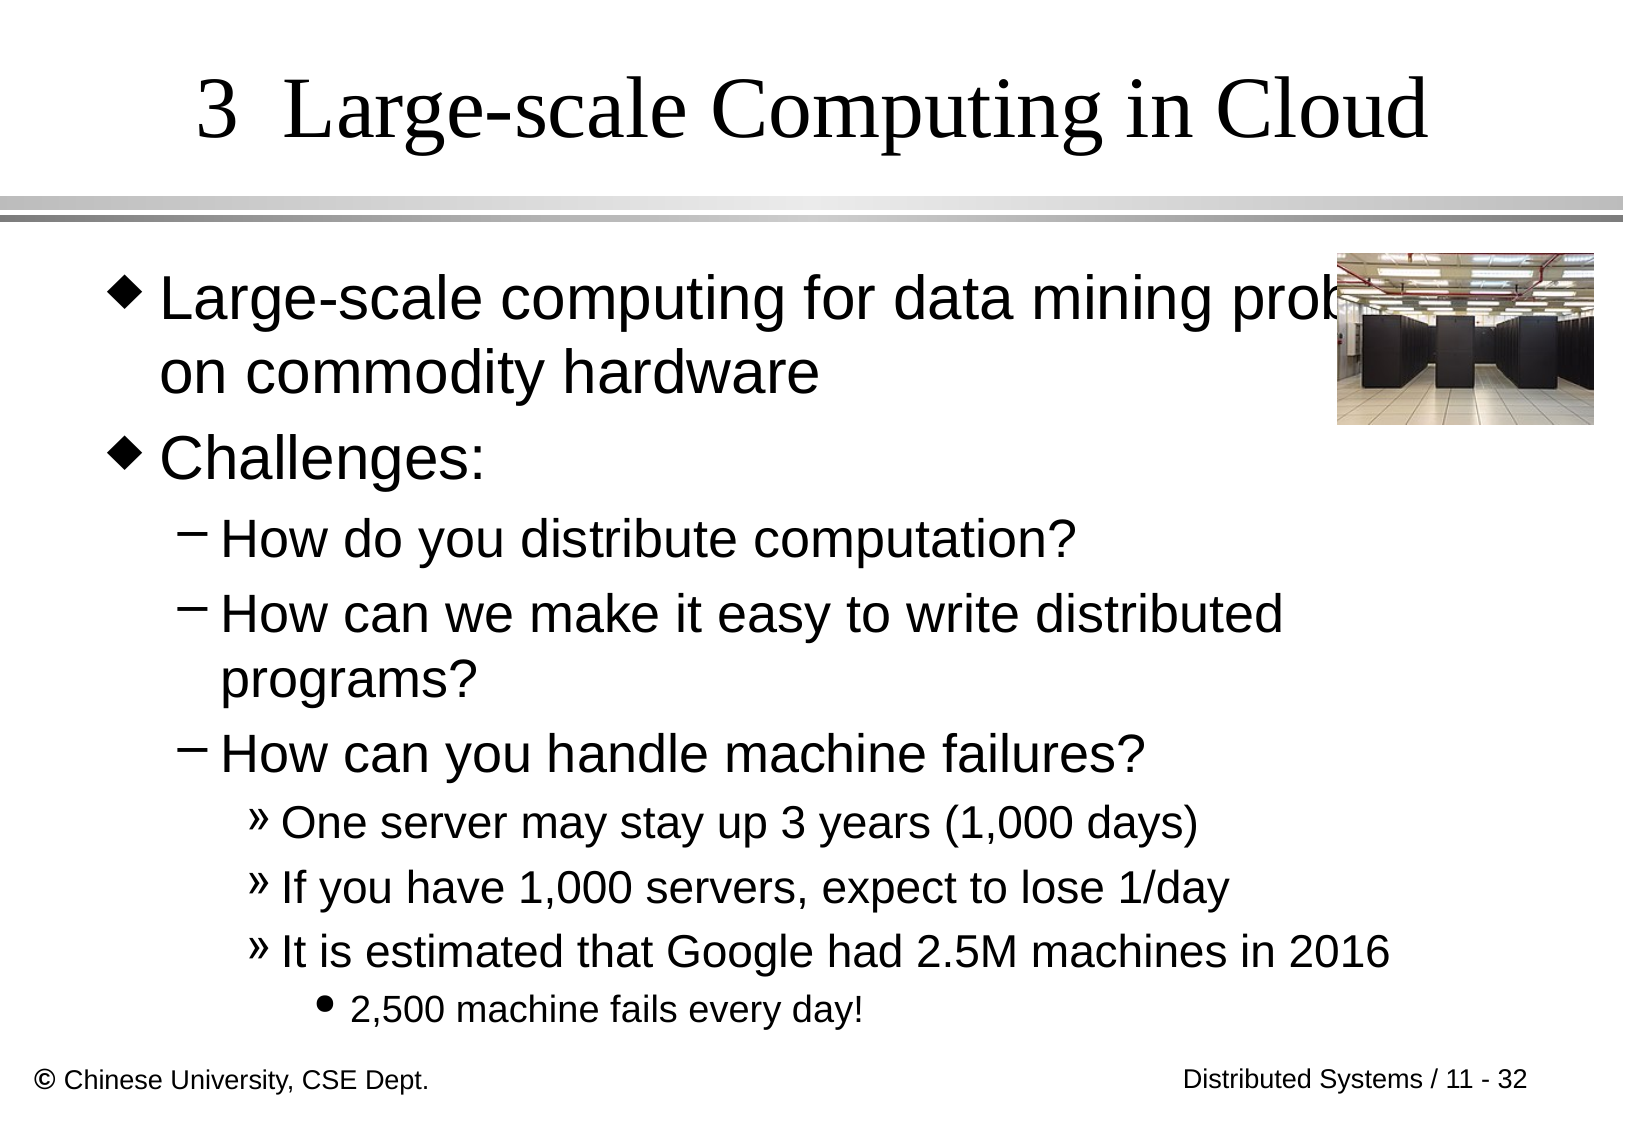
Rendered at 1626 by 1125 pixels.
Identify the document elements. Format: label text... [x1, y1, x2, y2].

text_box [392, 999, 499, 1061]
picture [1337, 253, 1594, 426]
title 3 Large-scale Computing in Cloud [50, 62, 1575, 163]
list Large-scale computing for data mining problems on commodity hardware Challenges: How do you distribute computation? How can we make it easy to write distributed programs? How can you handle machine failures? One server may stay up 3 years (1,000 days) If you have 1,000 servers, expect to lose 1/day It is estimated that Google had 2.5M machines in 2016 2,500 machine fails every day! [92, 249, 1506, 1038]
